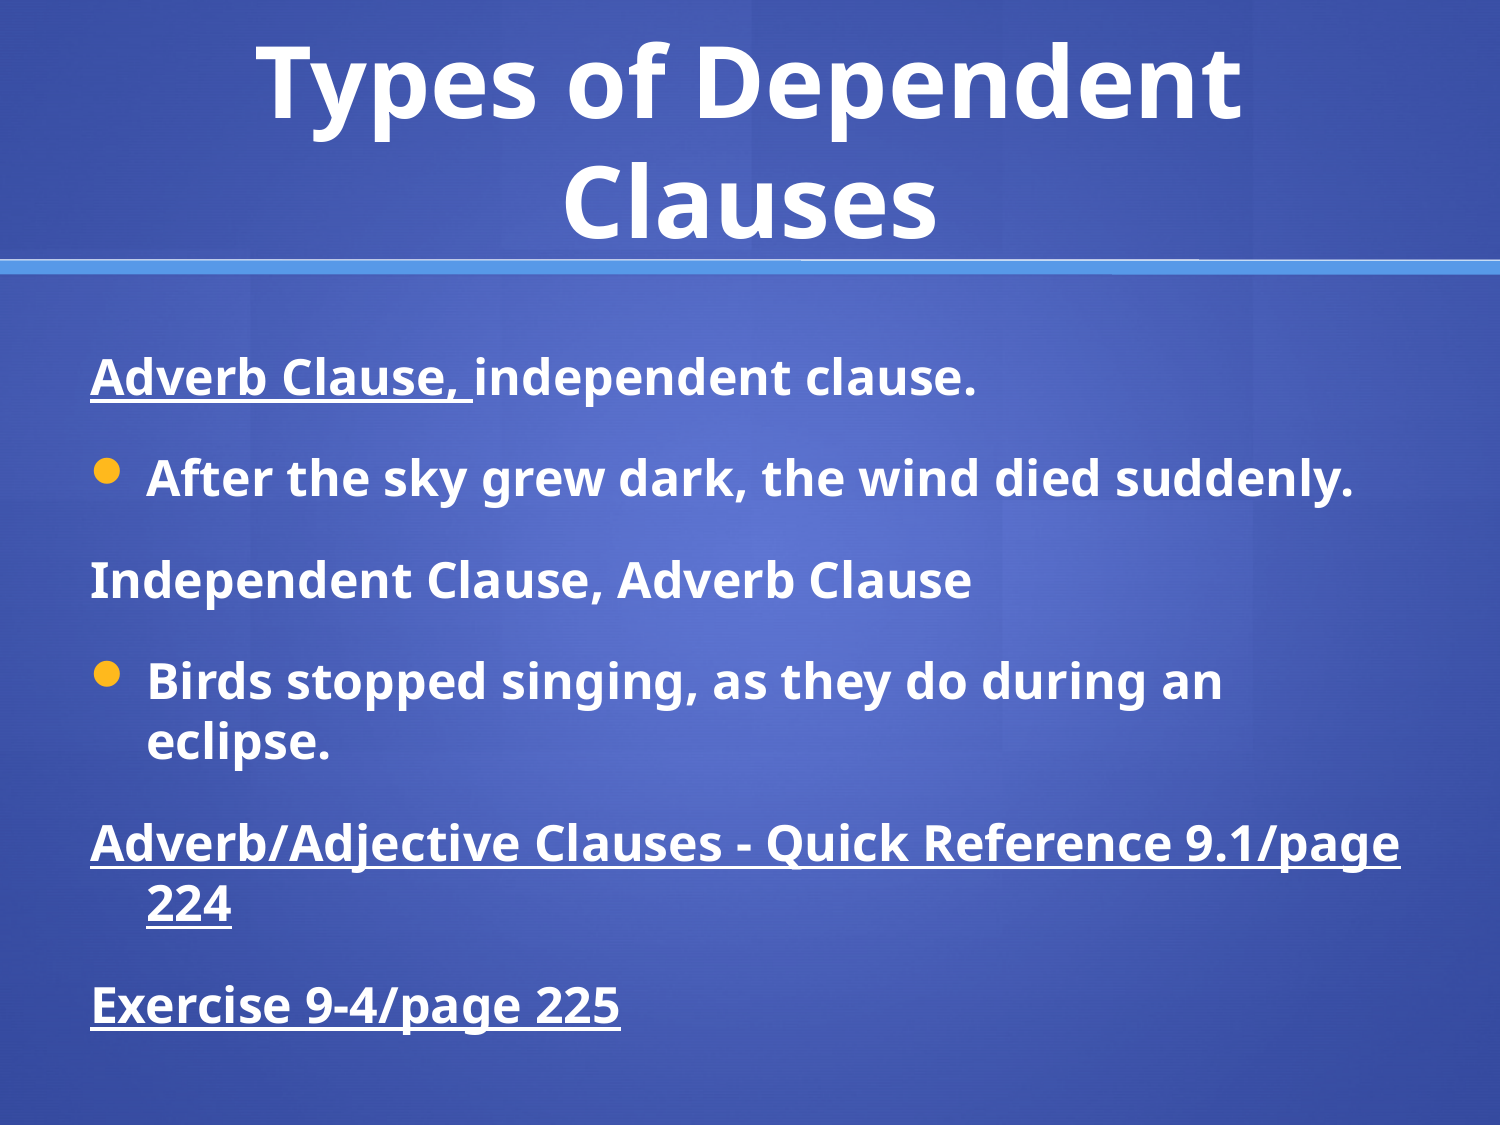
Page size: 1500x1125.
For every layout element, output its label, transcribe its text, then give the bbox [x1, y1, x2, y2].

list Adverb Clause, independent clause. After the sky grew dark, the wind died suddenly. Independent Clause, Adverb Clause Birds stopped singing, as they do during an eclipse. Adverb/Adjective Clauses - Quick Reference 9.1/page 224 Exercise 9-4/page 225 [75, 337, 1425, 988]
title Types of Dependent Clauses [75, 45, 1425, 233]
